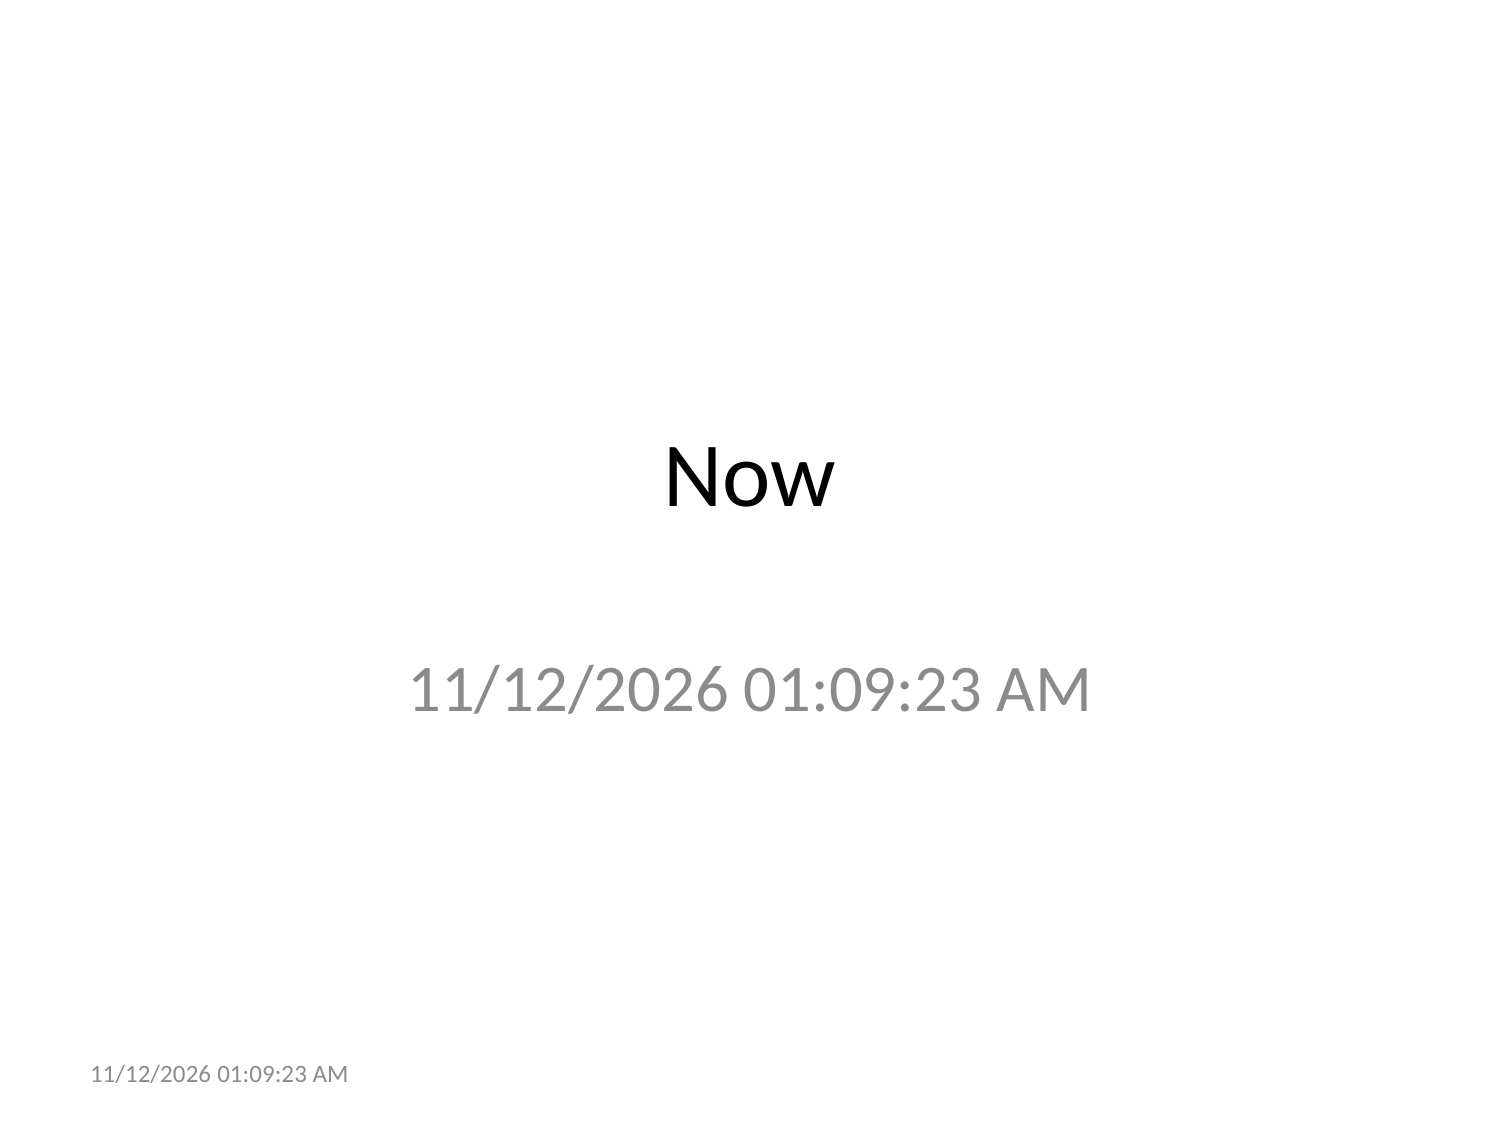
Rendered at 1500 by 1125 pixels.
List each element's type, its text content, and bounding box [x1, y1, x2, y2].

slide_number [75, 1042, 425, 1103]
title Now [112, 349, 1388, 591]
subtitle 2011-12-19 10:20:04 AM [225, 637, 1275, 925]
